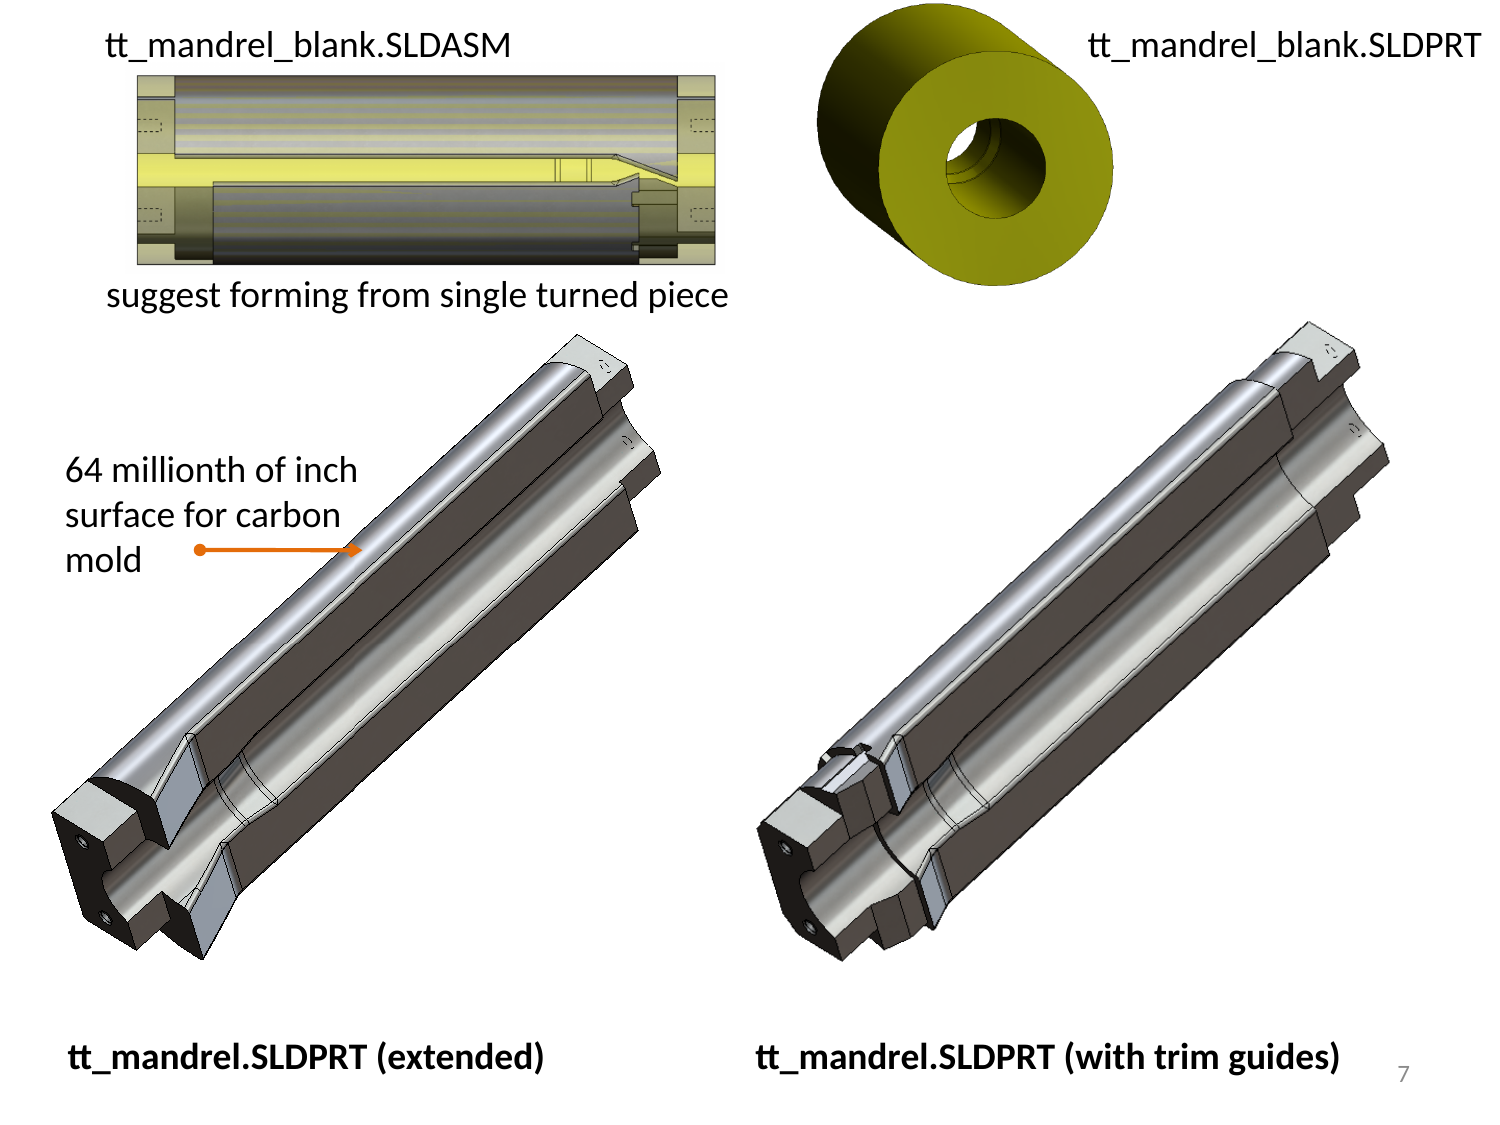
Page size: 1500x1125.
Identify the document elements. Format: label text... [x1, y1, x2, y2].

text_box tt_mandrel.SLDPRT (with trim guides) [740, 1024, 1357, 1085]
text_box suggest forming from single turned piece [91, 262, 314, 323]
picture [37, 0, 724, 965]
slide_number 7 [1074, 1042, 1425, 1103]
text_box tt_mandrel_blank.SLDPRT [1121, 12, 1498, 73]
text_box tt_mandrel_blank.SLDASM [90, 12, 314, 73]
text_box tt_mandrel.SLDPRT (extended) [52, 1024, 561, 1085]
picture [812, 0, 1117, 290]
picture [749, 312, 1402, 967]
text_box suggest forming from single turned piece [536, 262, 745, 323]
